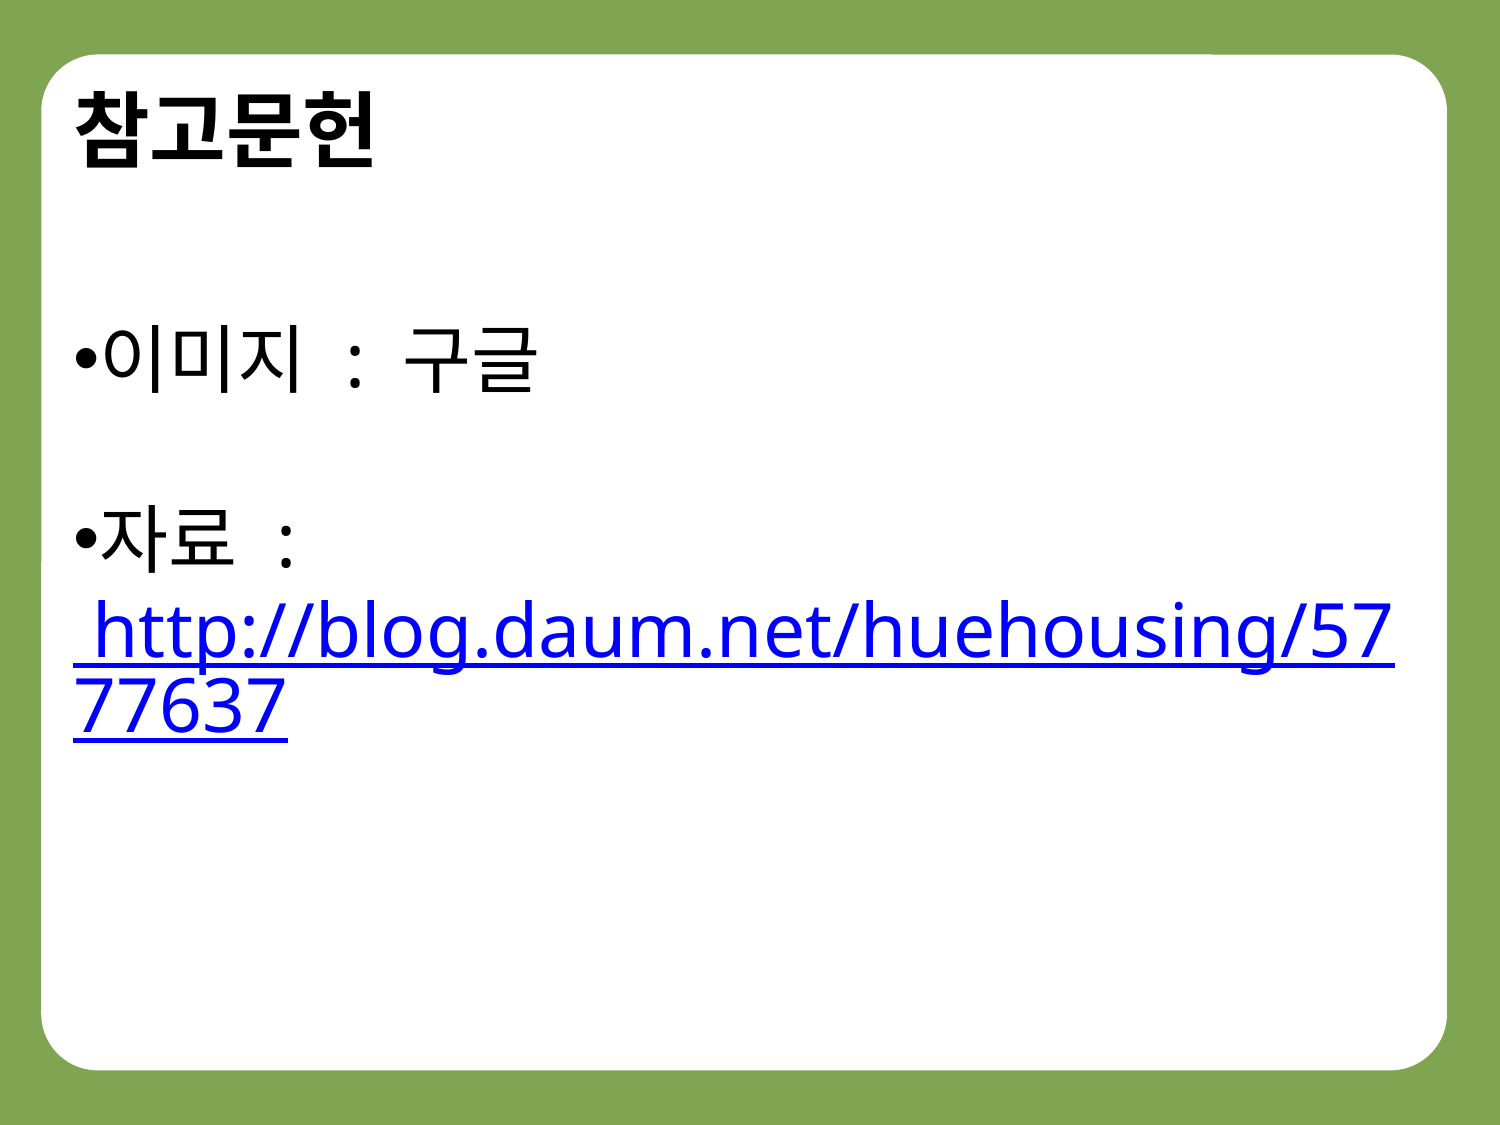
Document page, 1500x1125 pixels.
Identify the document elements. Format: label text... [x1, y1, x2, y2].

text_box 참고문헌 [58, 70, 1442, 186]
text_box 이미지 : 구글 자료 : http://blog.daum.net/huehousing/5777637 [58, 304, 1453, 782]
text_box [39, 52, 1450, 1073]
